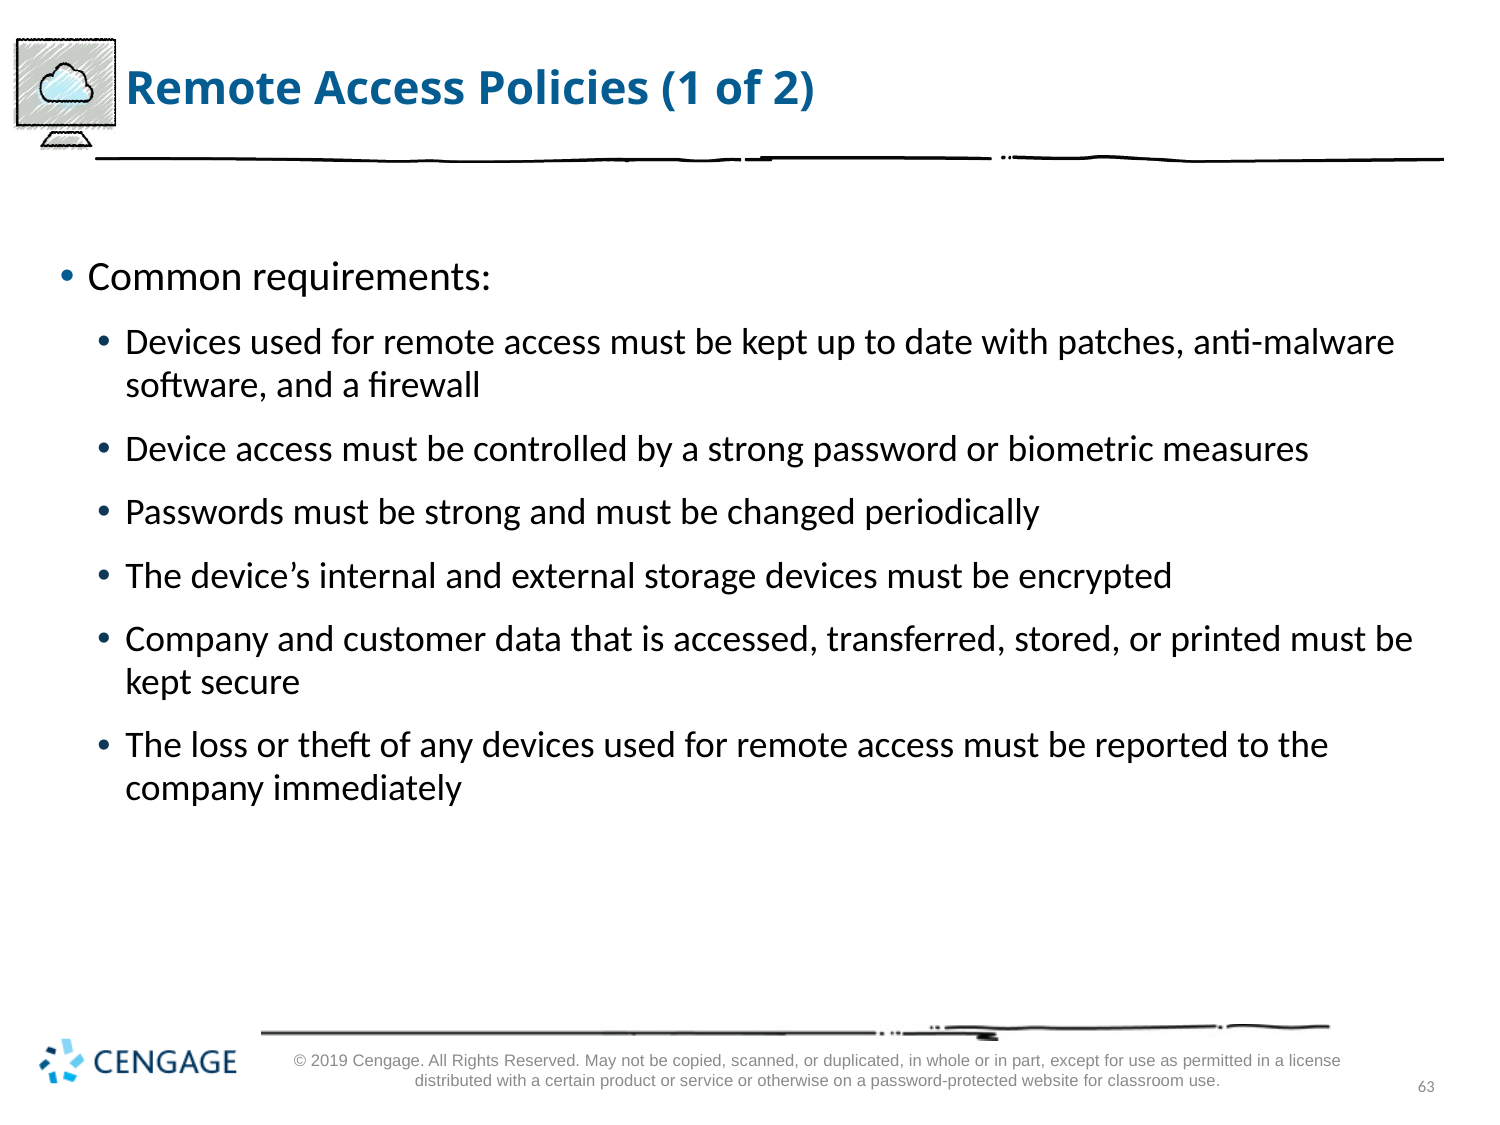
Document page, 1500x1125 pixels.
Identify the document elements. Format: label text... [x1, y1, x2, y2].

footer © 2019 Cengage. All Rights Reserved. May not be copied, scanned, or duplicated, in whole or in part, except for use as permitted in a license distributed with a certain product or service or otherwise on a password-protected website for classroom use. [262, 1050, 1375, 1091]
picture [261, 1024, 1331, 1041]
picture [13, 36, 117, 151]
picture [19, 1025, 249, 1096]
list Common requirements: Devices used for remote access must be kept up to date with patches, anti-malware software, and a firewall Device access must be controlled by a strong password or biometric measures Passwords must be strong and must be changed periodically The device’s internal and external storage devices must be encrypted Company and customer data that is accessed, transferred, stored, or printed must be kept secure The loss or theft of any devices used for remote access must be reported to the company immediately [59, 252, 1441, 816]
title Remote Access Policies (1 of 2) [125, 66, 1442, 116]
picture [95, 155, 1444, 163]
